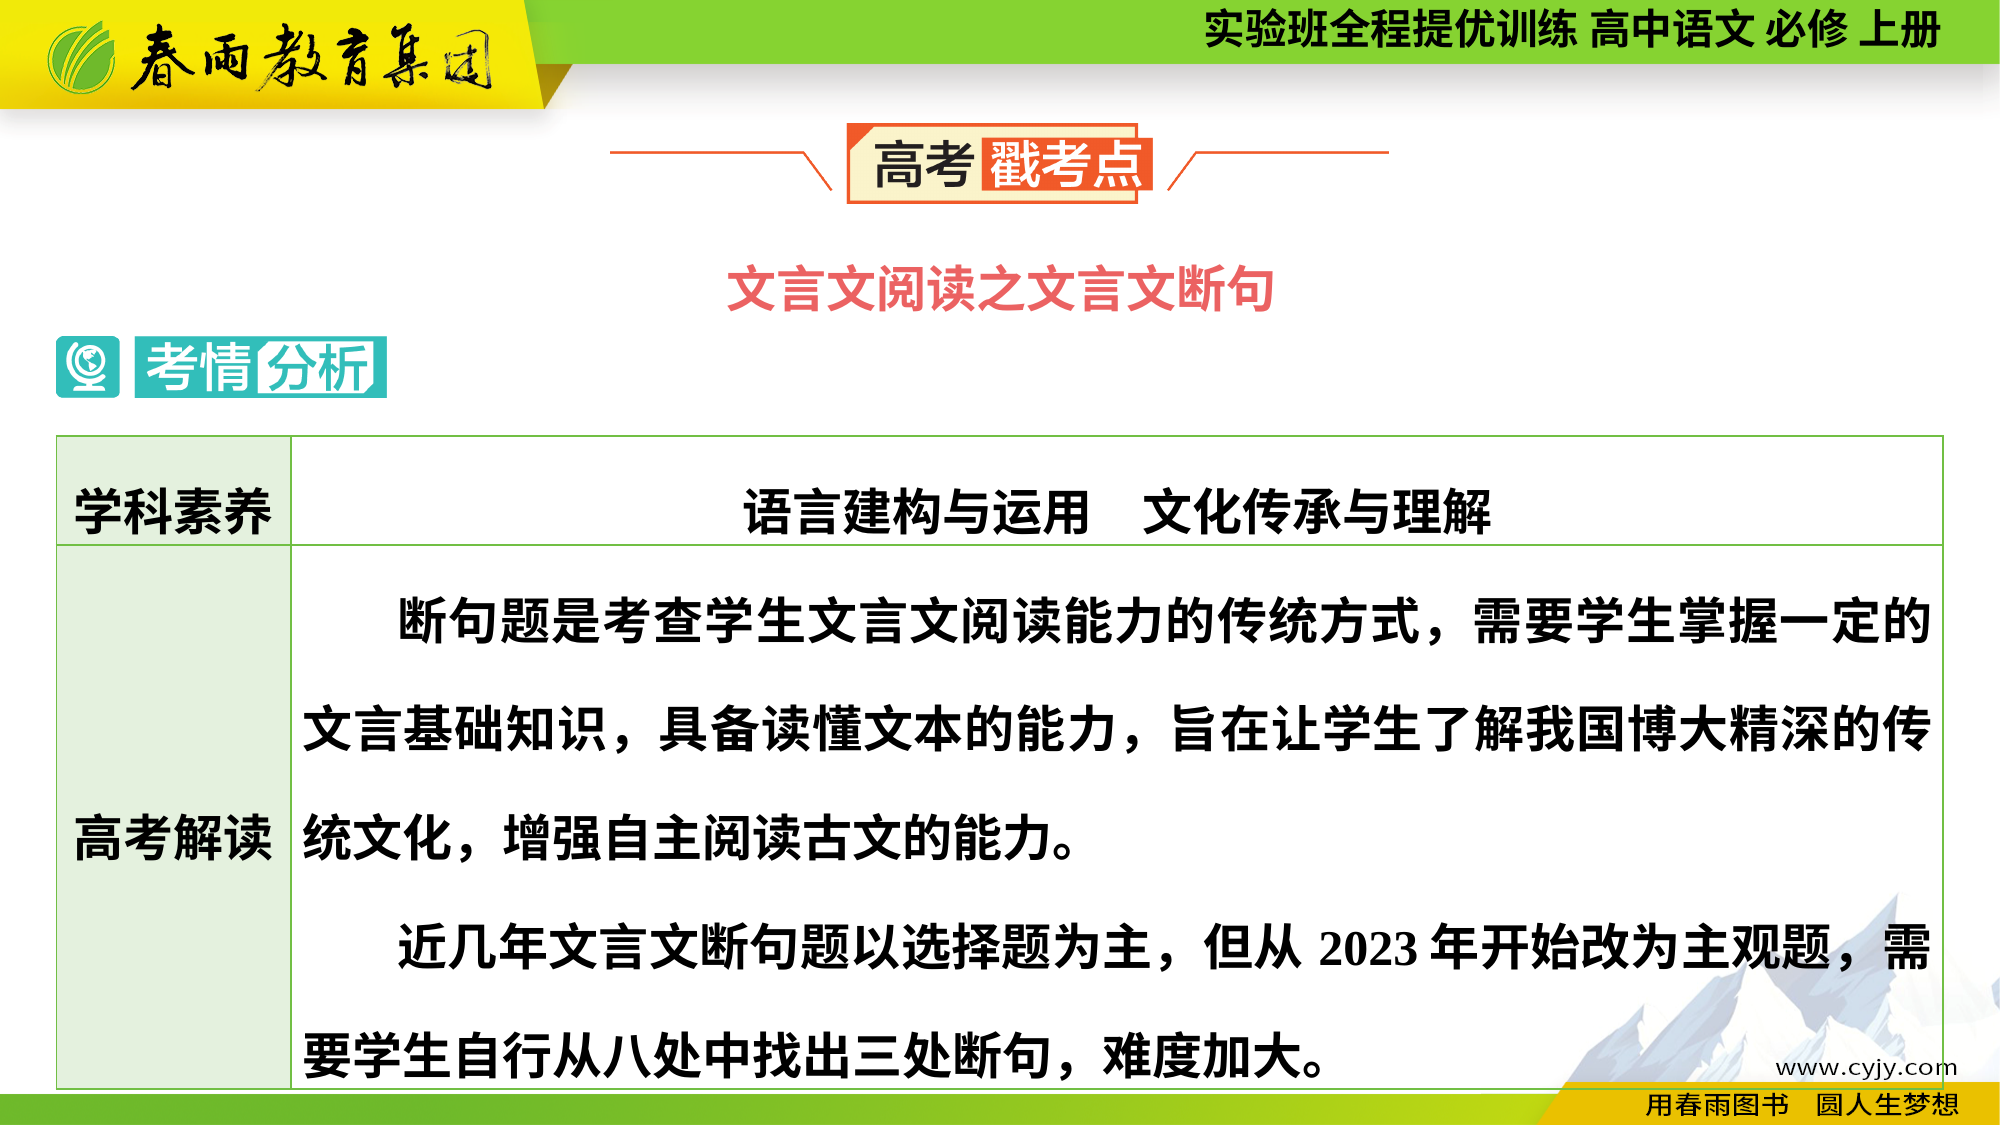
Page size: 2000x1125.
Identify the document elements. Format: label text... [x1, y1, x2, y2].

table_cell 断句题是考查学生文言文阅读能力的传统方式，需要学生掌握一定的文言基础知识，具备读懂文本的能力，旨在让学生了解我国博大精深的传统文化，增强自主阅读古文的能力。 近几年文言文断句题以选择题为主，但从2023年开始改为主观题，需要学生自行从八处中找出三处断句，难度加大。 [292, 546, 1942, 1088]
picture [0, 0, 2000, 1125]
table_header 学科素养 [57, 437, 290, 544]
table_header 语言建构与运用 文化传承与理解 [292, 437, 1942, 544]
table_cell 高考解读 [57, 546, 290, 1088]
list 文言文阅读之文言文断句 [59, 219, 1944, 315]
